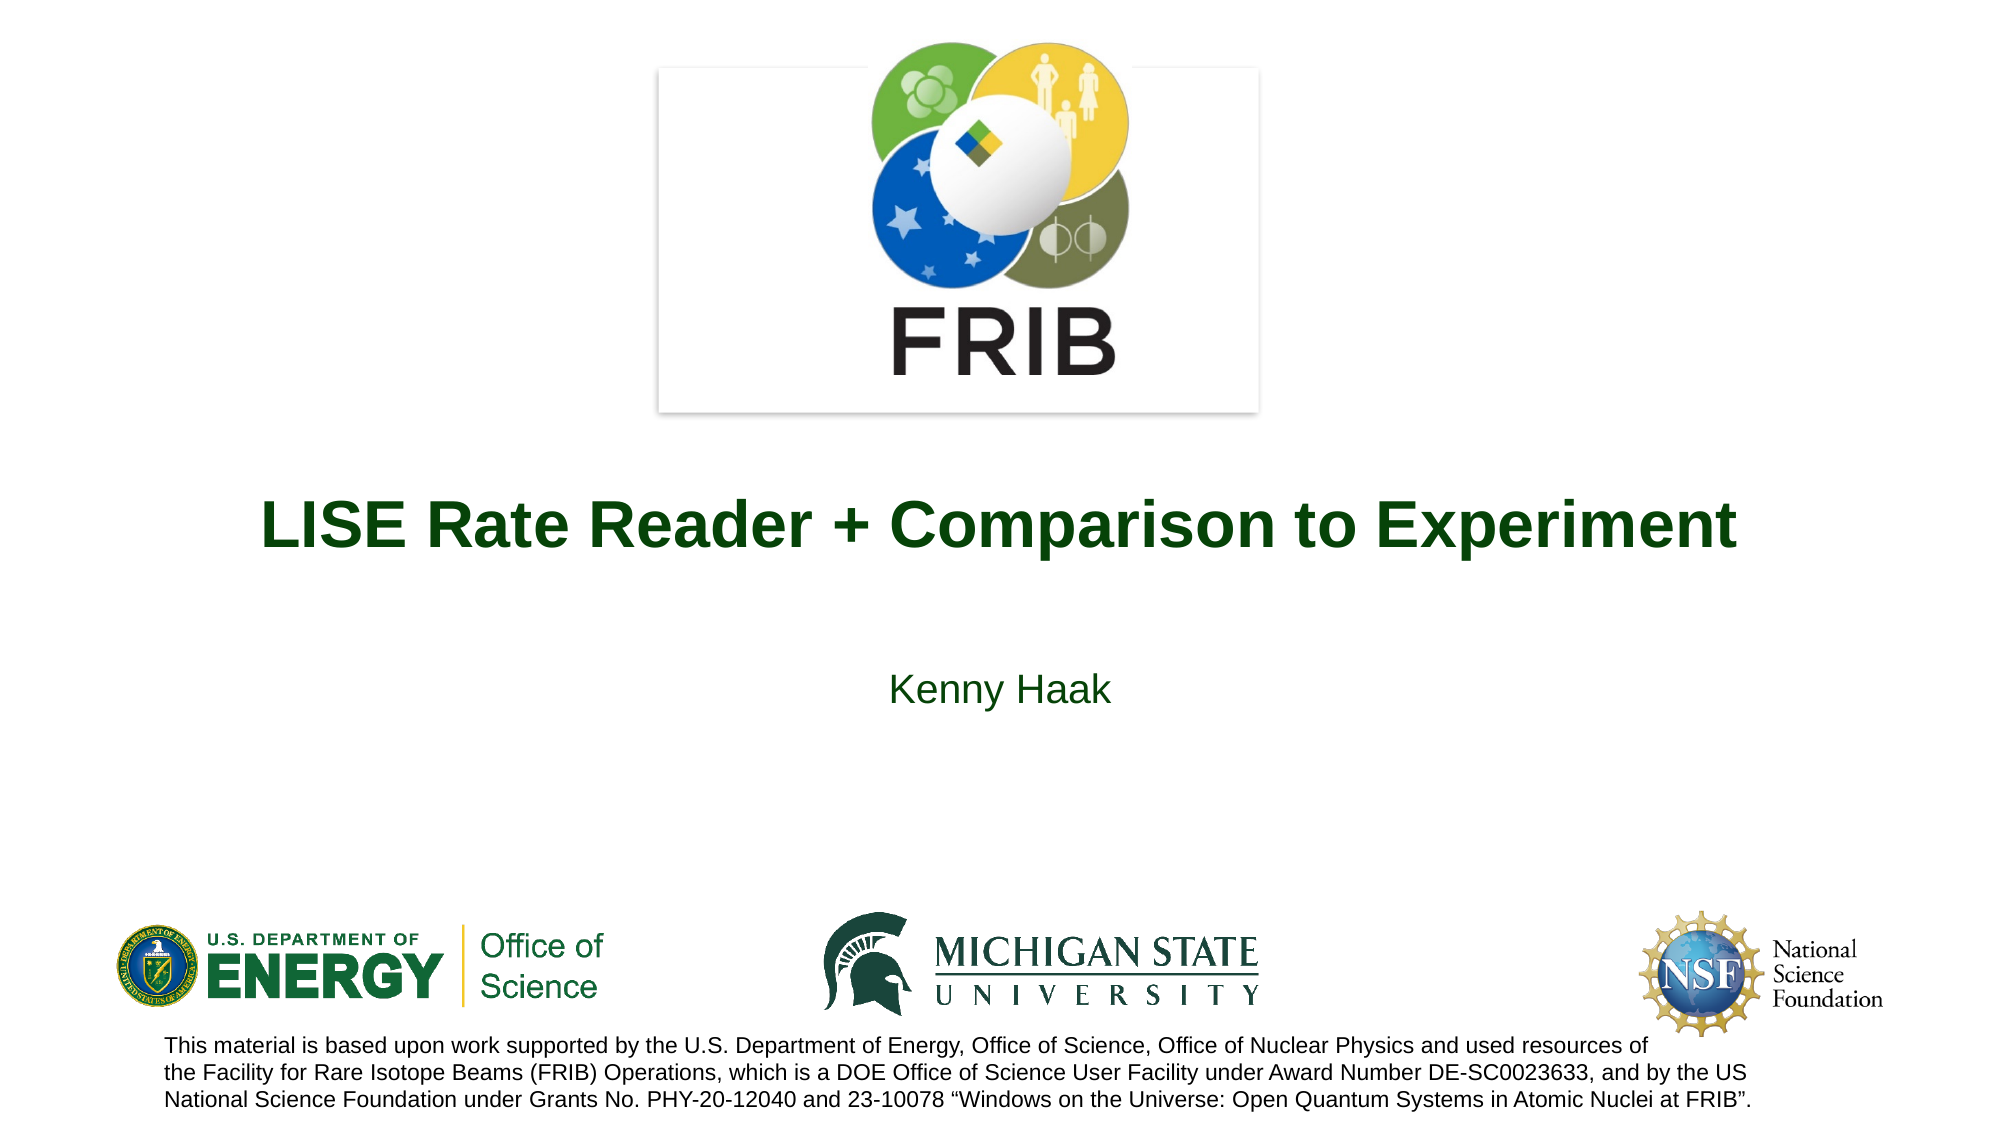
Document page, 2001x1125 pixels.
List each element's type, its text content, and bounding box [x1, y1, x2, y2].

title LISE Rate Reader + Comparison to Experiment [15, 486, 1985, 567]
subtitle Kenny Haak [333, 667, 1667, 856]
picture [99, 907, 625, 1023]
picture [823, 912, 1259, 1016]
picture [868, 39, 1132, 375]
picture [1637, 909, 1884, 1038]
